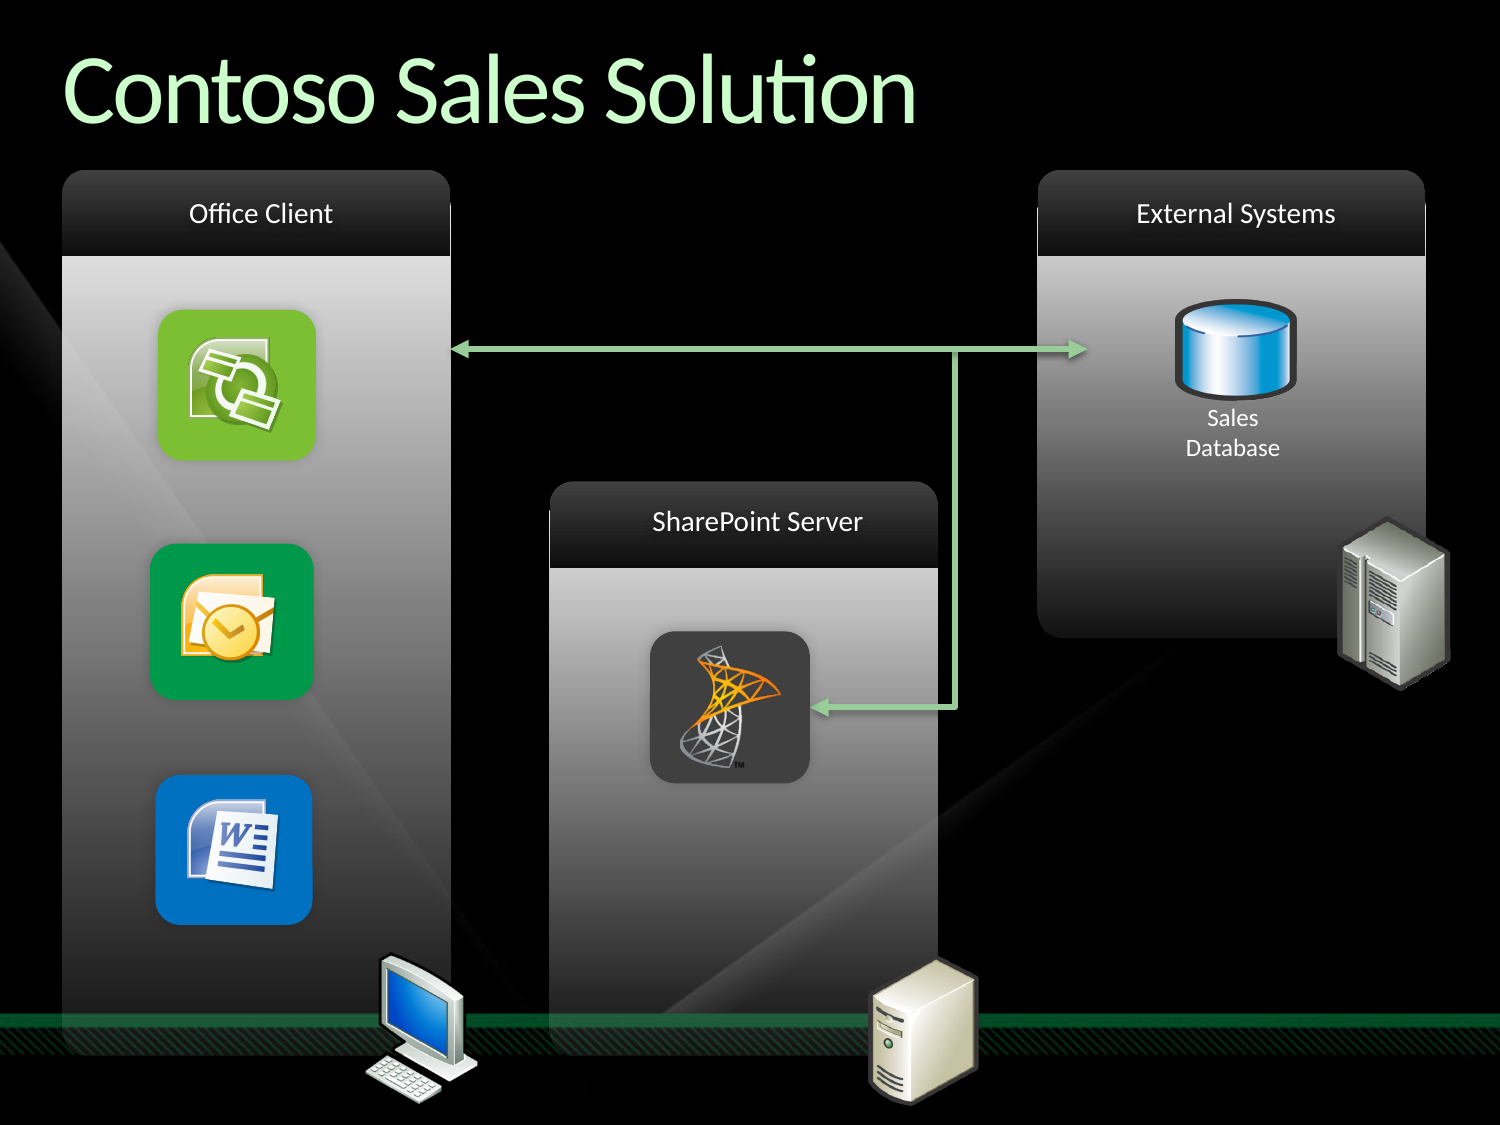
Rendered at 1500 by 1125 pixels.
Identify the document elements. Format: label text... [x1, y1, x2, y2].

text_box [155, 774, 313, 926]
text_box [62, 169, 451, 1056]
text_box [545, 570, 943, 1060]
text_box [157, 309, 317, 461]
title Contoso Sales Solution [62, 37, 1438, 147]
text_box [545, 476, 803, 573]
picture [0, 0, 1500, 1125]
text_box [149, 543, 314, 701]
text_box SharePoint Server [627, 494, 803, 545]
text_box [649, 631, 811, 784]
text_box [809, 350, 1088, 708]
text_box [1037, 169, 1426, 638]
